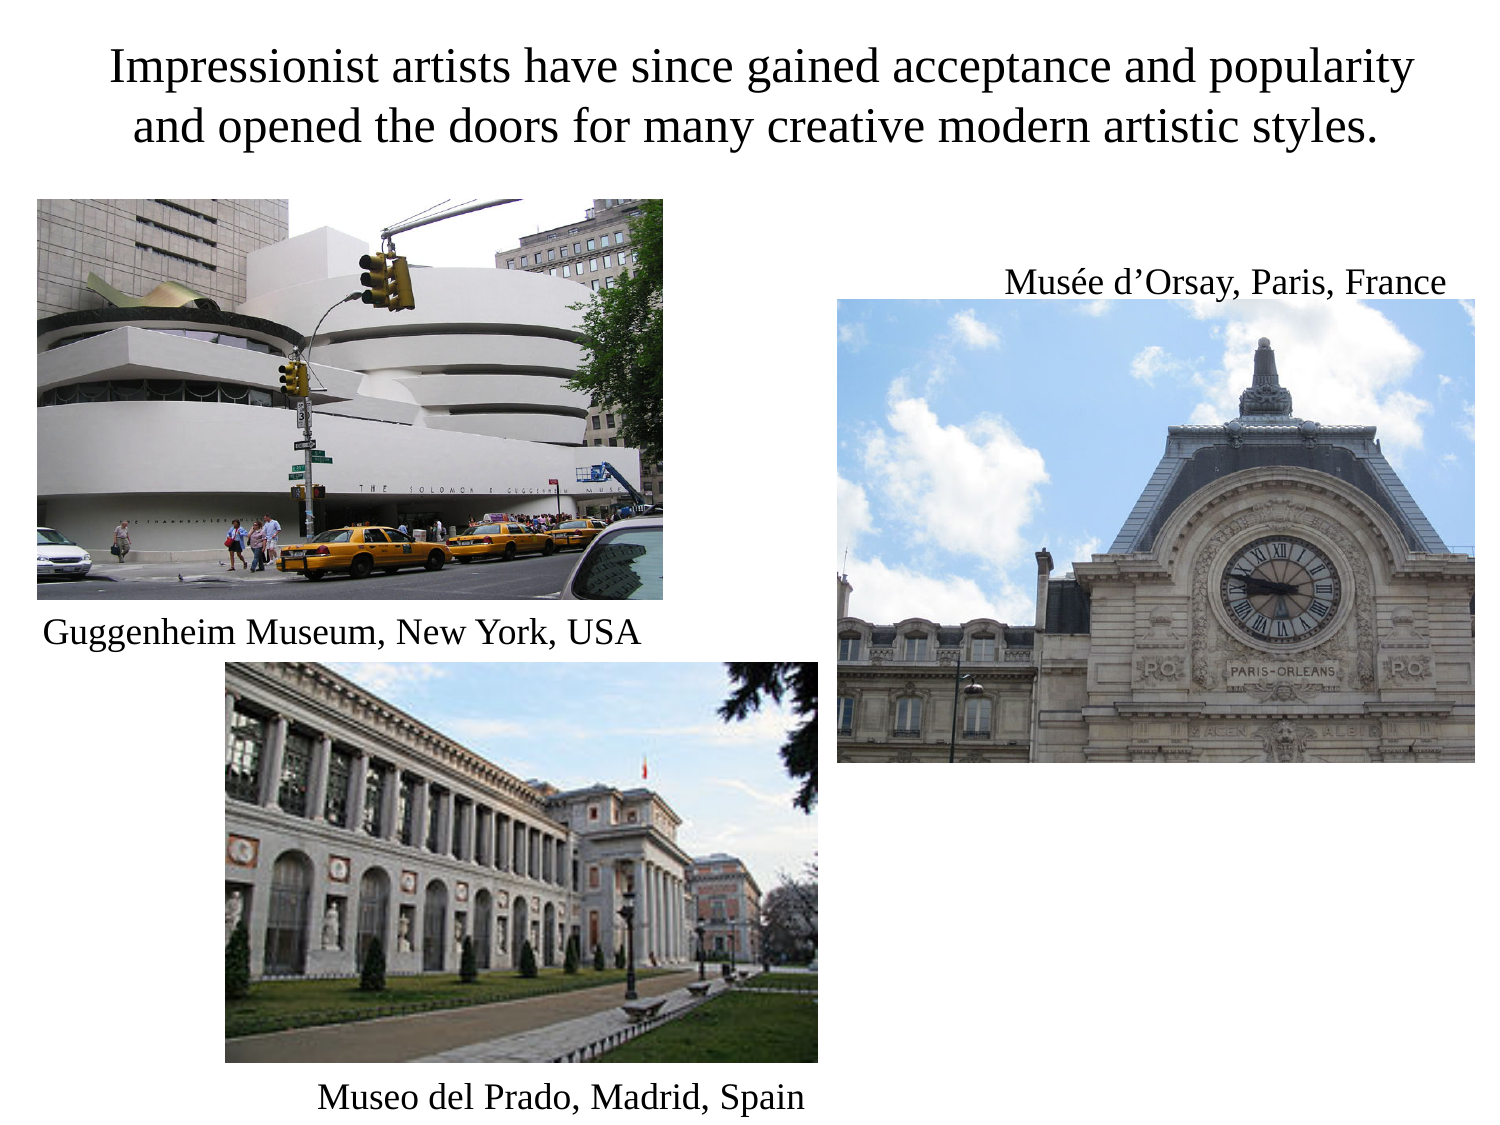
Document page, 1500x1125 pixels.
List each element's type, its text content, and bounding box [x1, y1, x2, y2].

text_box Museo del Prado, Madrid, Spain [302, 1066, 821, 1125]
picture [37, 199, 663, 601]
text_box Musée d’Orsay, Paris, France [989, 249, 1463, 298]
text_box Impressionist artists have since gained acceptance and popularity and opened the doors for many creative modern artistic styles. [62, 24, 1463, 160]
picture [837, 299, 1476, 763]
picture [224, 662, 818, 1063]
text_box Guggenheim Museum, New York, USA [27, 599, 658, 660]
